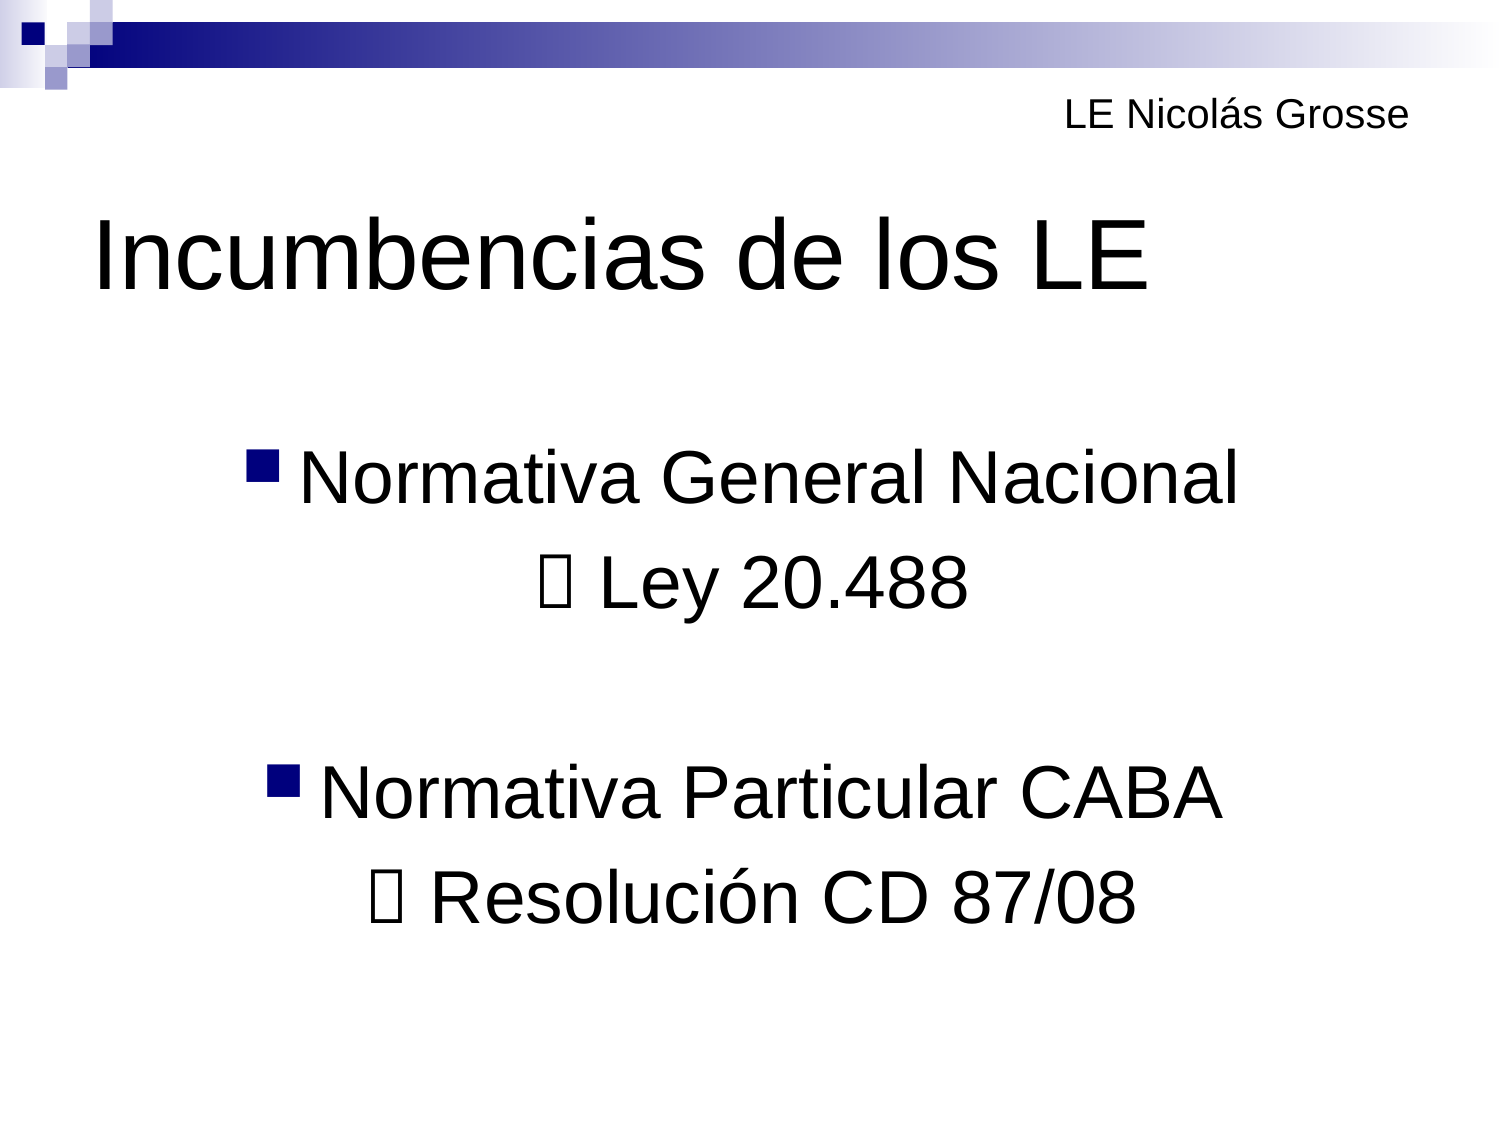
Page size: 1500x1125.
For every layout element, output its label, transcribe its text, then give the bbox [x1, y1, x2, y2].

list Normativa General Nacional  Ley 20.488 Normativa Particular CABA  Resolución CD 87/08 [76, 420, 1427, 1059]
text_box LE Nicolás Grosse [74, 74, 1425, 149]
title Incumbencias de los LE [76, 136, 1427, 363]
